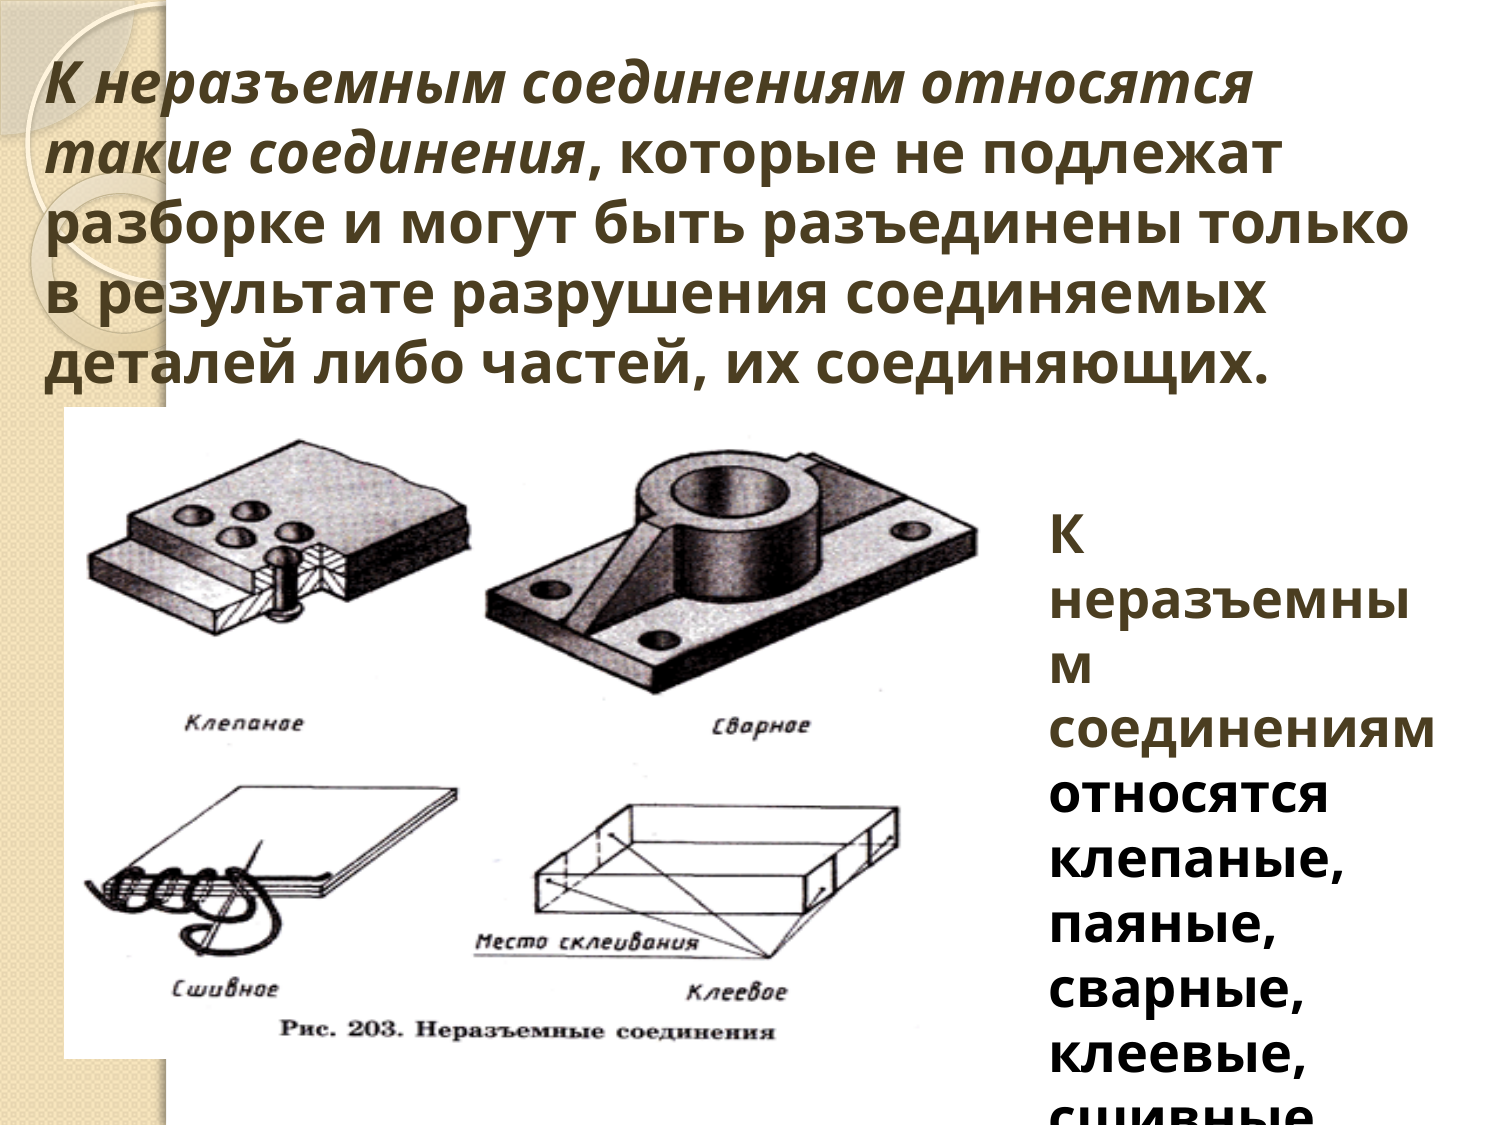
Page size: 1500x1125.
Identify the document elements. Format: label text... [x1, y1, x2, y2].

title К неразъемным соединениям относятся такие соединения, которые не подлежат разборке и могут быть разъединены только в результате разрушения соединяемых деталей либо частей, их соединяющих. [29, 54, 1471, 386]
text_box К неразъемным соединениям относятся клепаные, паяные, сварные, клеевые, сшивные. [1033, 491, 1471, 1125]
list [64, 407, 1003, 1059]
